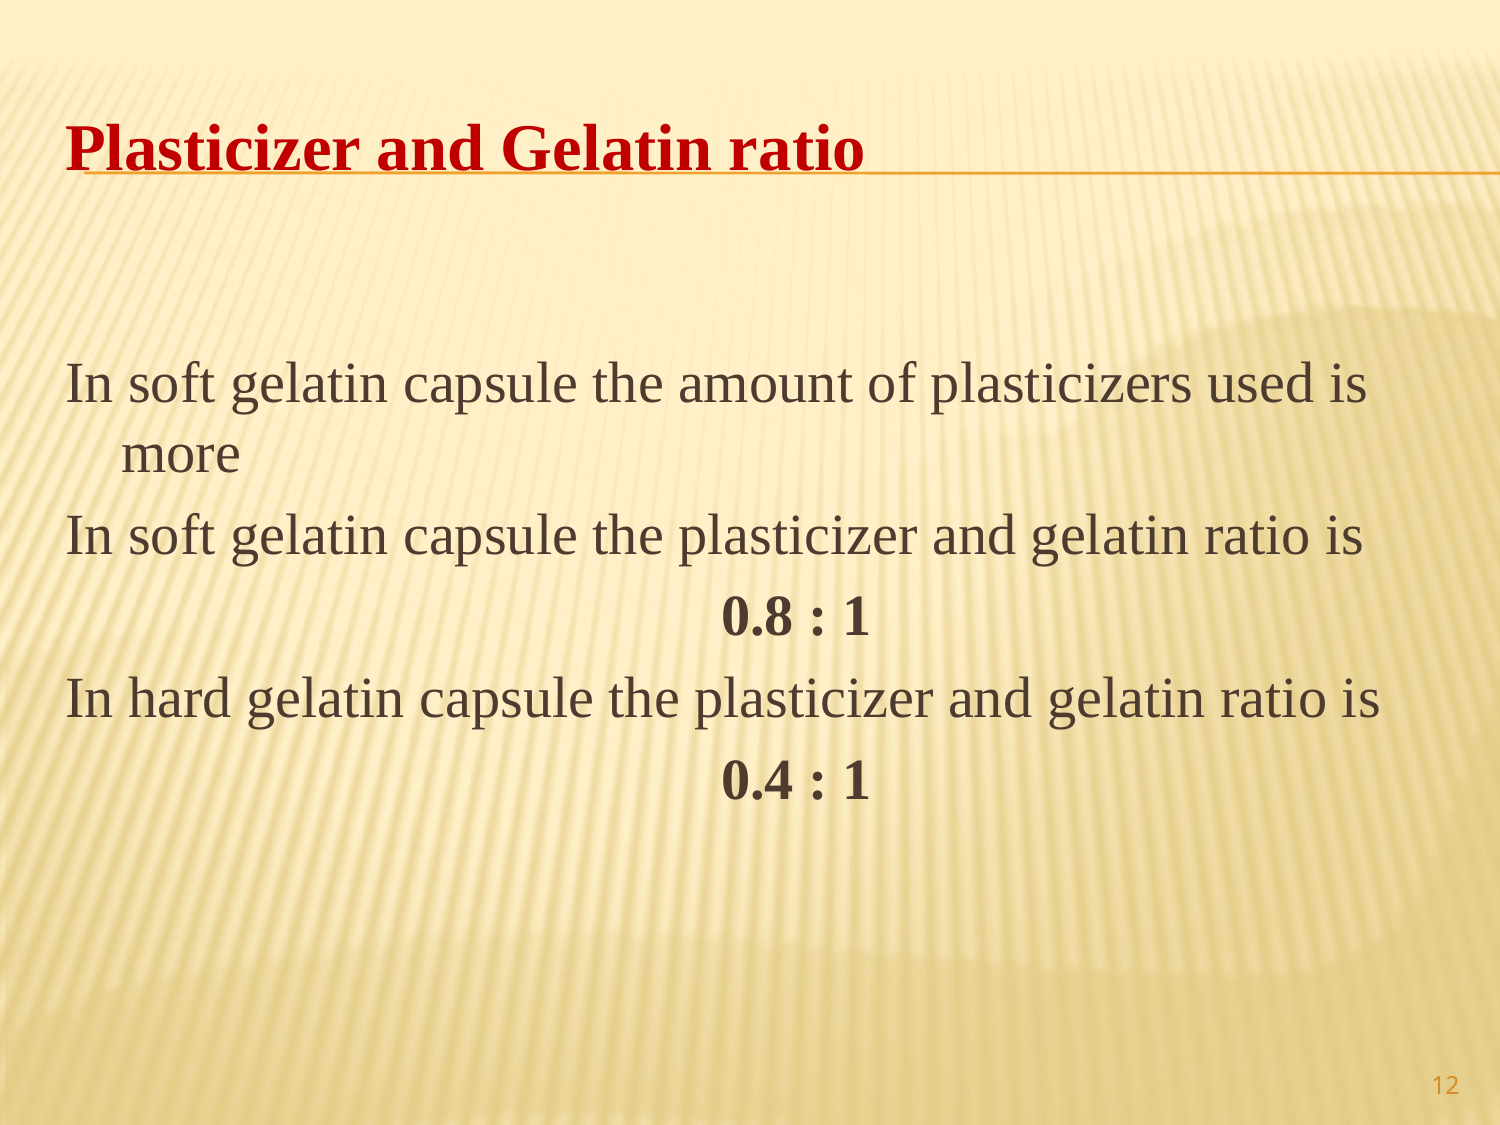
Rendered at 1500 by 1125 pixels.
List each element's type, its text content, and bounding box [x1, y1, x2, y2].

title Plasticizer and Gelatin ratio [50, 75, 1475, 213]
list In soft gelatin capsule the amount of plasticizers used is more In soft gelatin capsule the plasticizer and gelatin ratio is 0.8 : 1 In hard gelatin capsule the plasticizer and gelatin ratio is 0.4 : 1 [50, 254, 1475, 998]
slide_number 12 [1350, 1061, 1475, 1103]
